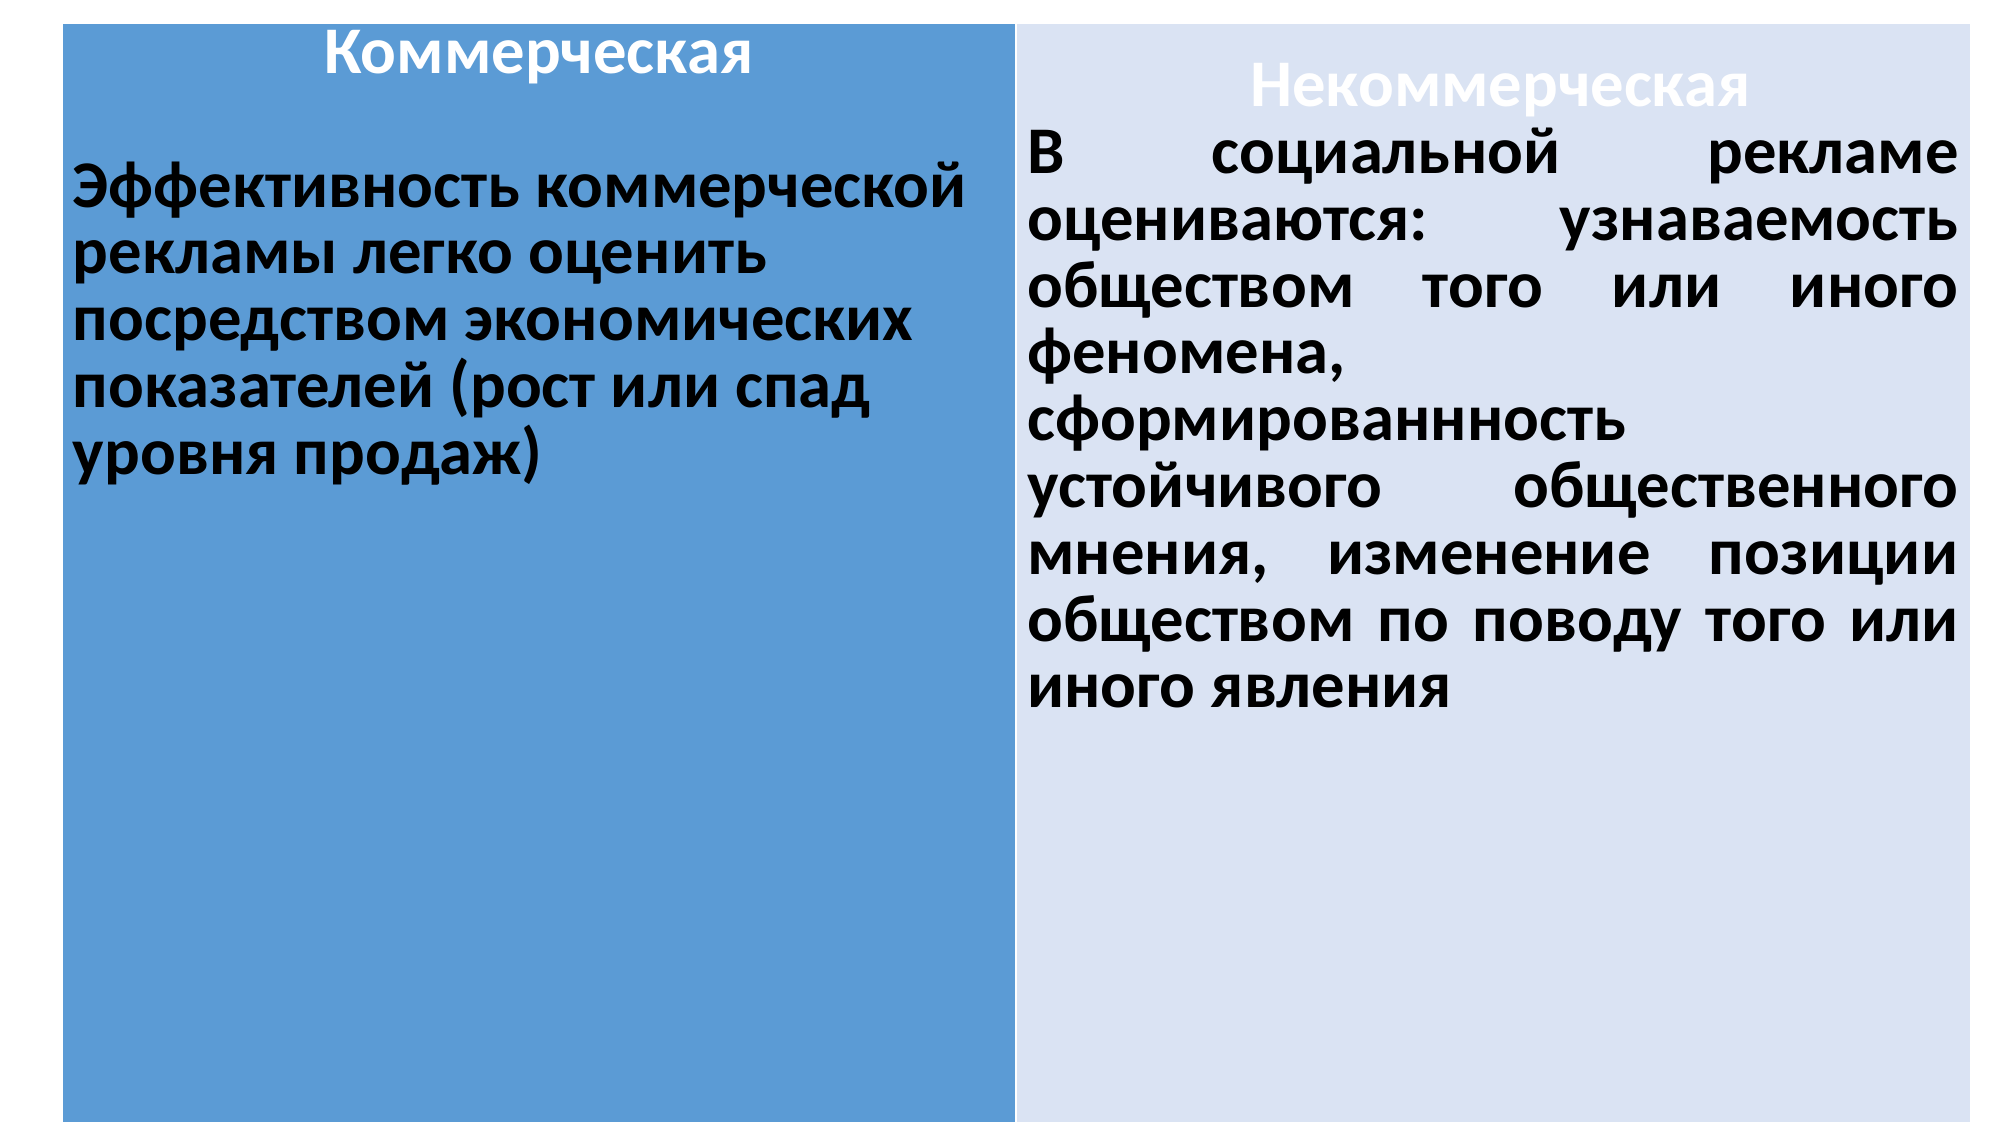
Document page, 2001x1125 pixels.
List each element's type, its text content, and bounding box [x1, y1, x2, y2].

table_header Коммерческая Эффективность коммерческой рекламы легко оценить посредством экономических показателей (рост или спад уровня продаж) [63, 24, 1015, 1122]
table_header Некоммерческая В социальной рекламе оцениваются: узнаваемость обществом того или иного феномена, сформированнность устойчивого общественного мнения, изменение позиции обществом по поводу того или иного явления [1017, 24, 1970, 1122]
